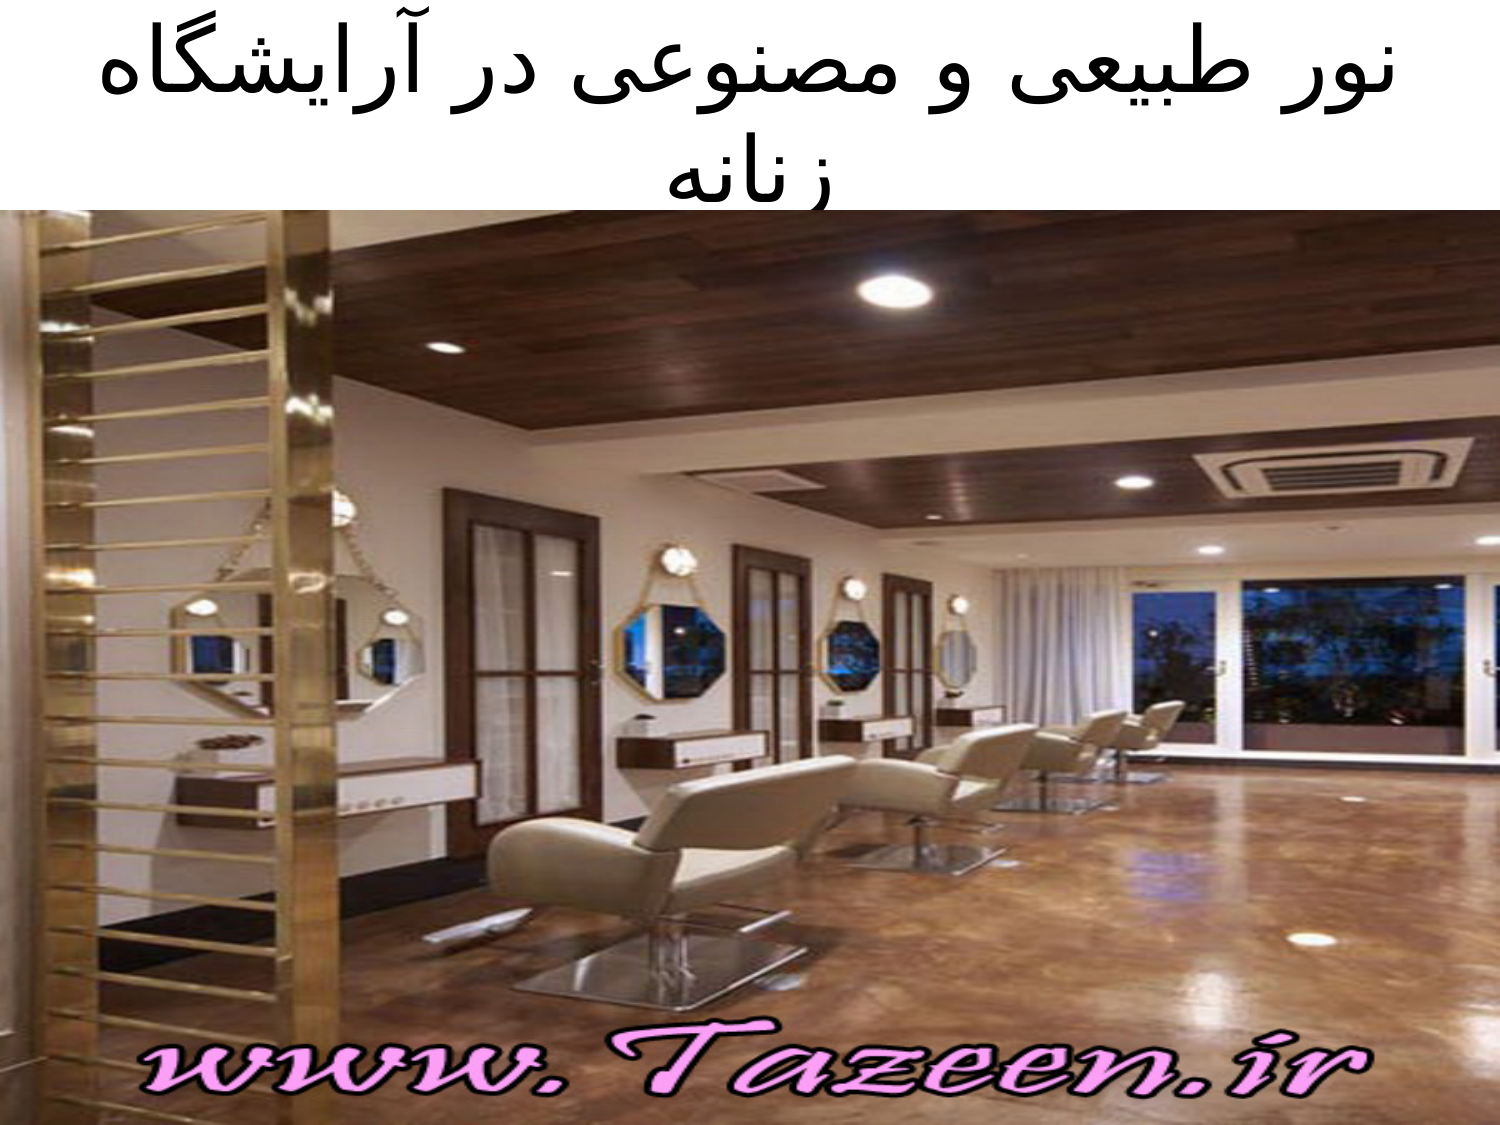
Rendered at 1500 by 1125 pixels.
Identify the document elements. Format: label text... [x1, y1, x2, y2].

picture [0, 210, 1500, 1125]
title نور طبیعی و مصنوعی در آرایشگاه زنانه [75, 45, 1425, 176]
